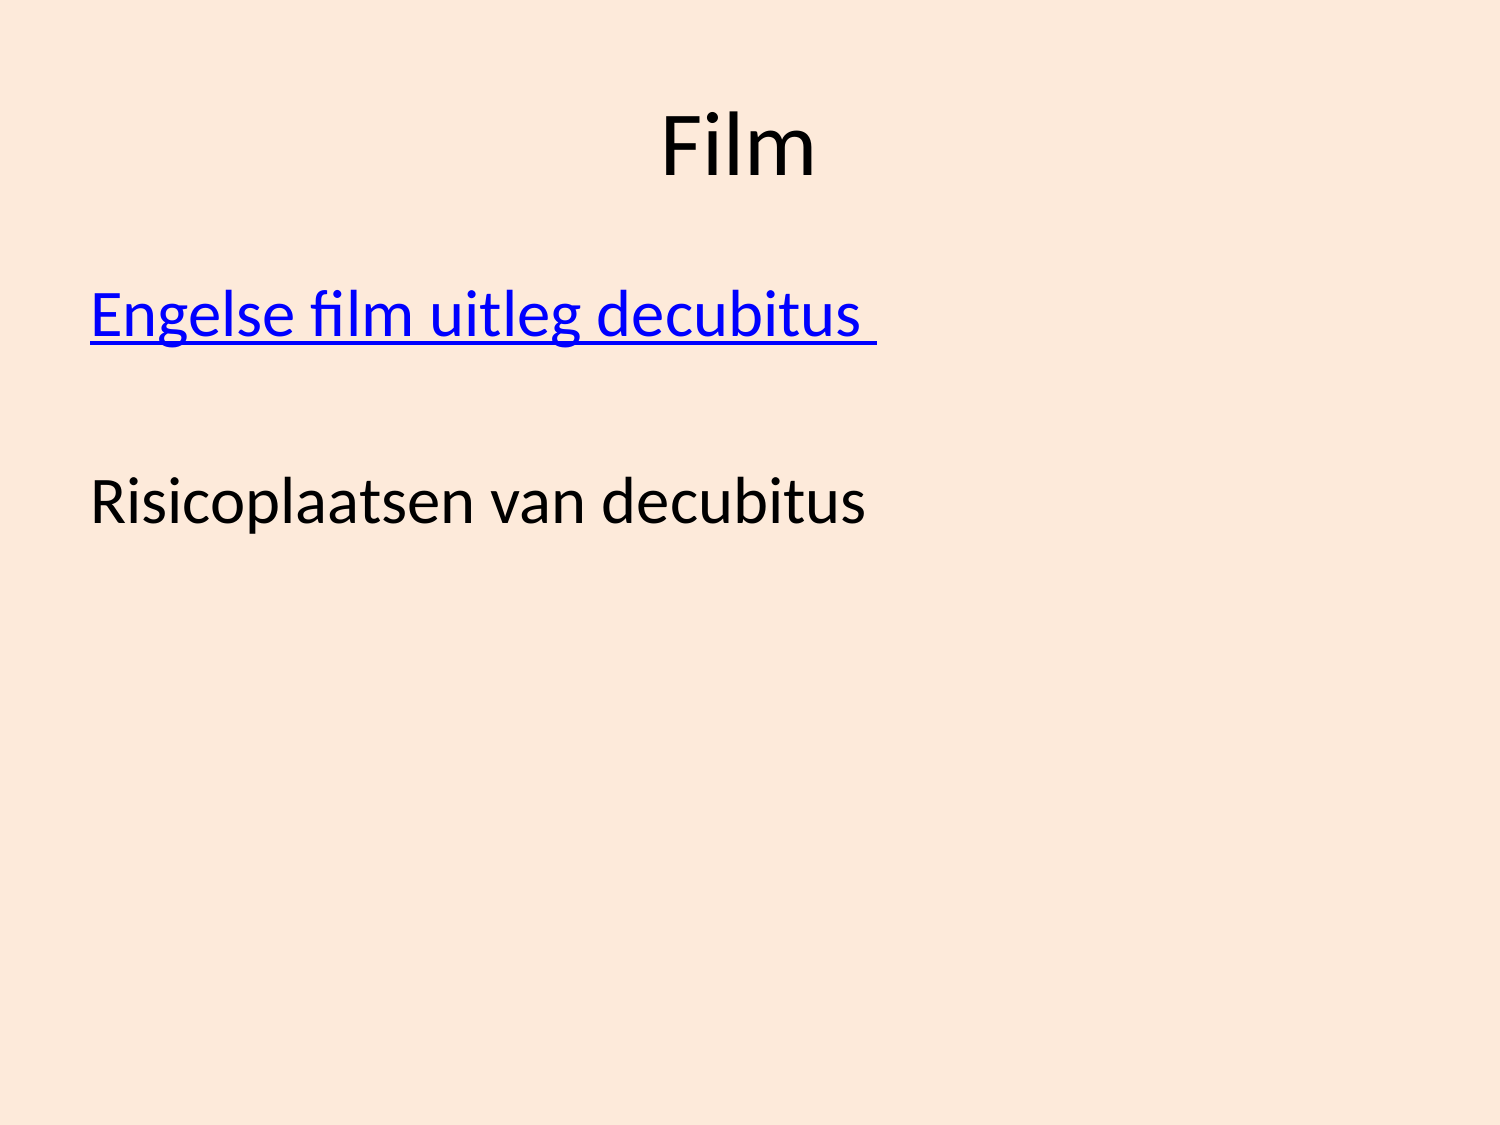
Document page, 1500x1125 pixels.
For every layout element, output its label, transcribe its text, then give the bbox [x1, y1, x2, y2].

title Film [75, 45, 1425, 233]
list Engelse film uitleg decubitus Risicoplaatsen van decubitus [75, 262, 1425, 1005]
